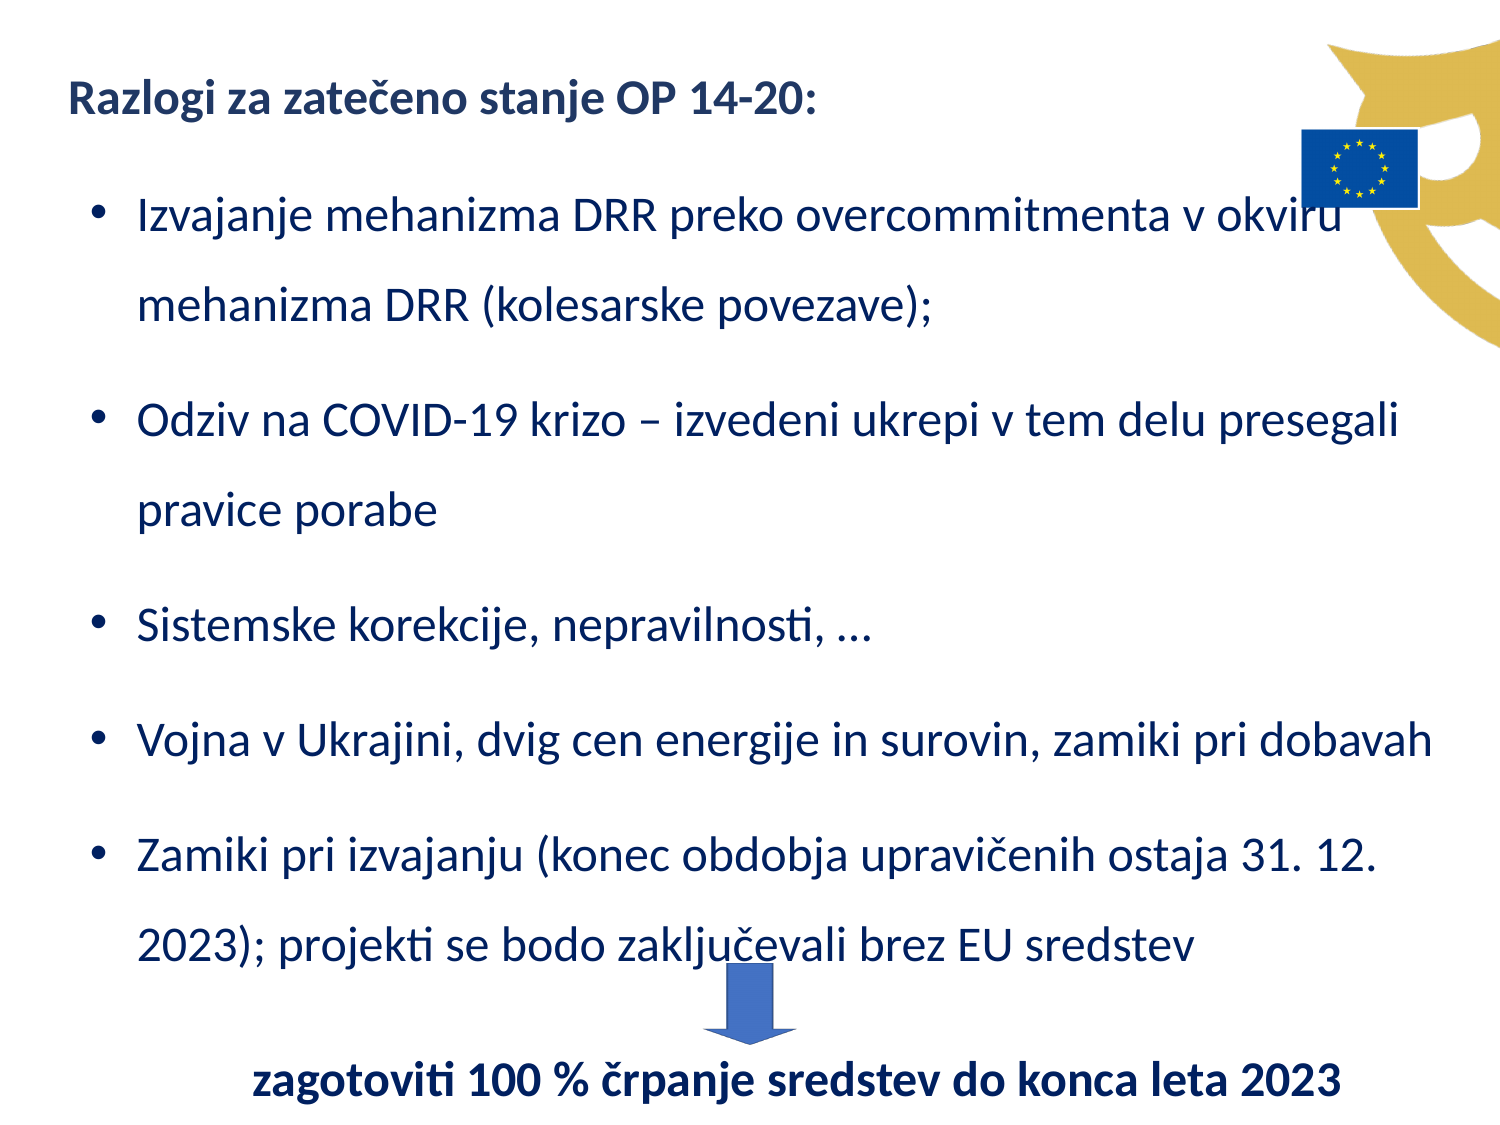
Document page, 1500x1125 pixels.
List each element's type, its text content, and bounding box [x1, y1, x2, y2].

text_box Razlogi za zatečeno stanje OP 14-20: [54, 57, 1245, 133]
picture [1299, 0, 1500, 144]
picture [702, 963, 797, 1045]
text_box Izvajanje mehanizma DRR preko overcommitmenta v okviru mehanizma DRR (kolesarske povezave); Odziv na COVID-19 krizo – izvedeni ukrepi v tem delu presegali pravice porabe Sistemske korekcije, nepravilnosti, … Vojna v Ukrajini, dvig cen energije in surovin, zamiki pri dobavah Zamiki pri izvajanju (konec obdobja upravičenih ostaja 31. 12. 2023); projekti se bodo zaključevali brez EU sredstev zagotoviti 100 % črpanje sredstev do konca leta 2023 [0, 144, 1500, 872]
